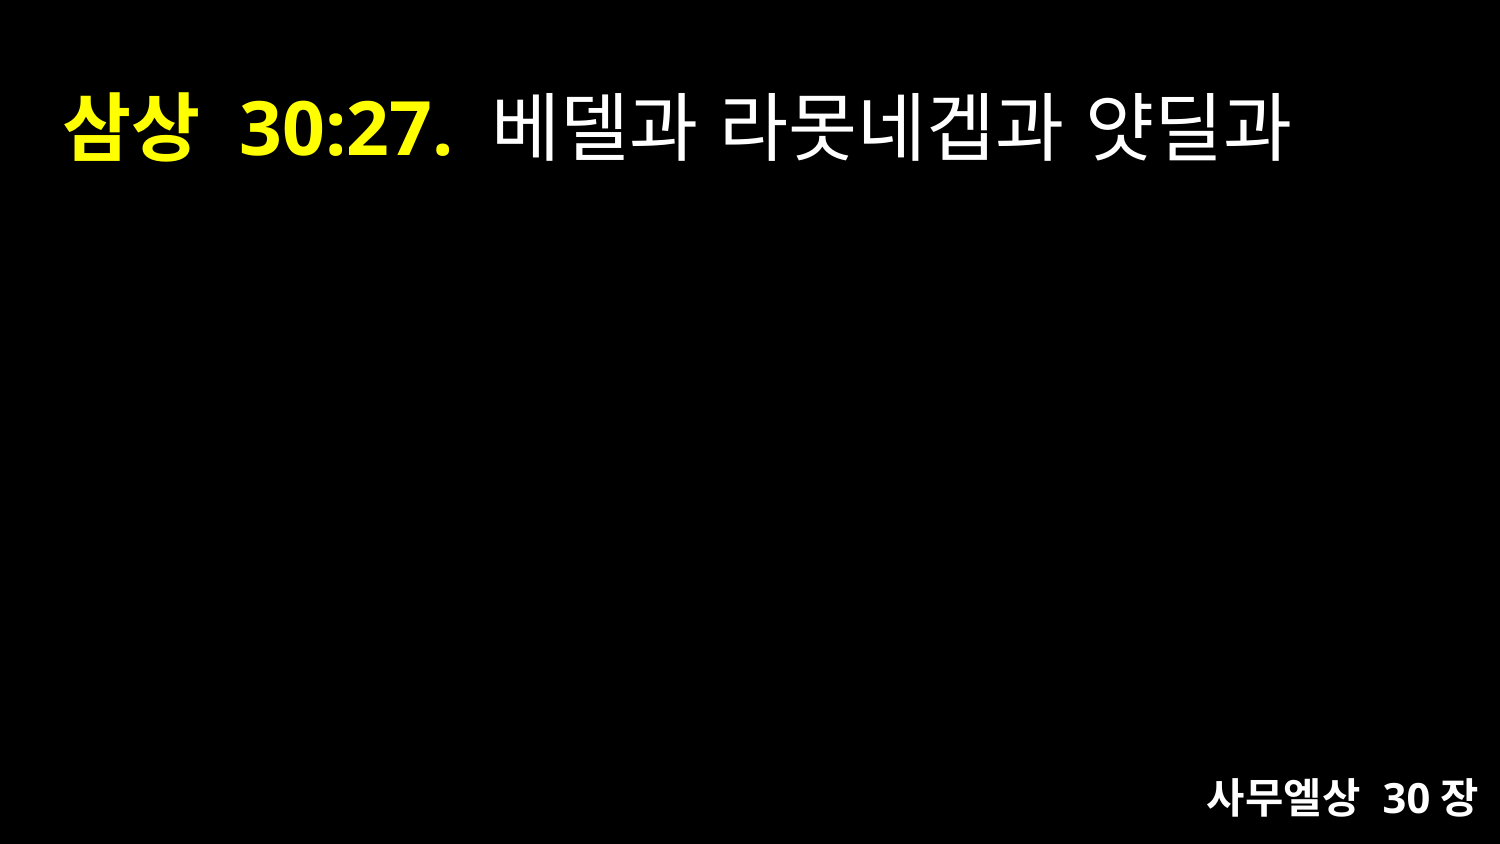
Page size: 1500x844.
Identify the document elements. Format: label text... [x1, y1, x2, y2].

subtitle 사무엘상 30장 [916, 770, 1500, 844]
title 삼상 30:27. 베델과 라못네겝과 얏딜과 [0, 0, 1500, 844]
